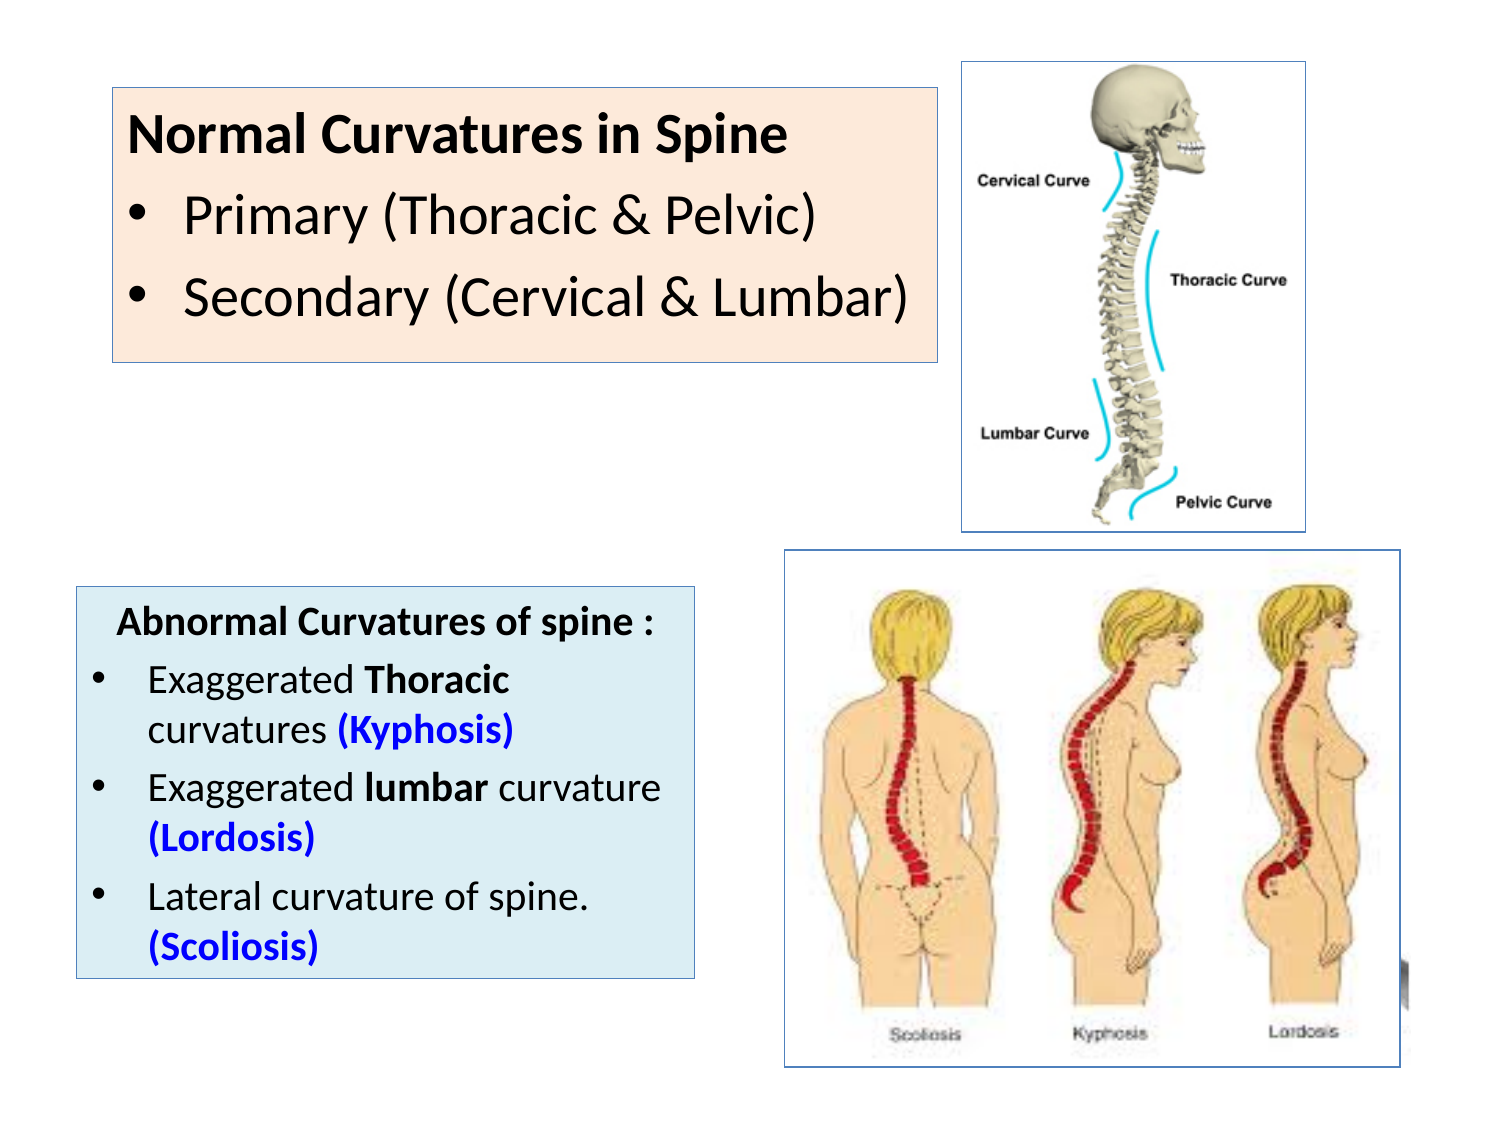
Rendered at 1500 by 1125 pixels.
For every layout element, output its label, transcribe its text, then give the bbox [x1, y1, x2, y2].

picture [784, 550, 1411, 1067]
picture [962, 62, 1305, 532]
text_box Abnormal Curvatures of spine : Exaggerated Thoracic curvatures (Kyphosis) Exaggerated lumbar curvature (Lordosis) Lateral curvature of spine. (Scoliosis) [76, 586, 695, 979]
text_box Normal Curvatures in Spine Primary (Thoracic & Pelvic) Secondary (Cervical & Lumbar) [112, 87, 938, 363]
